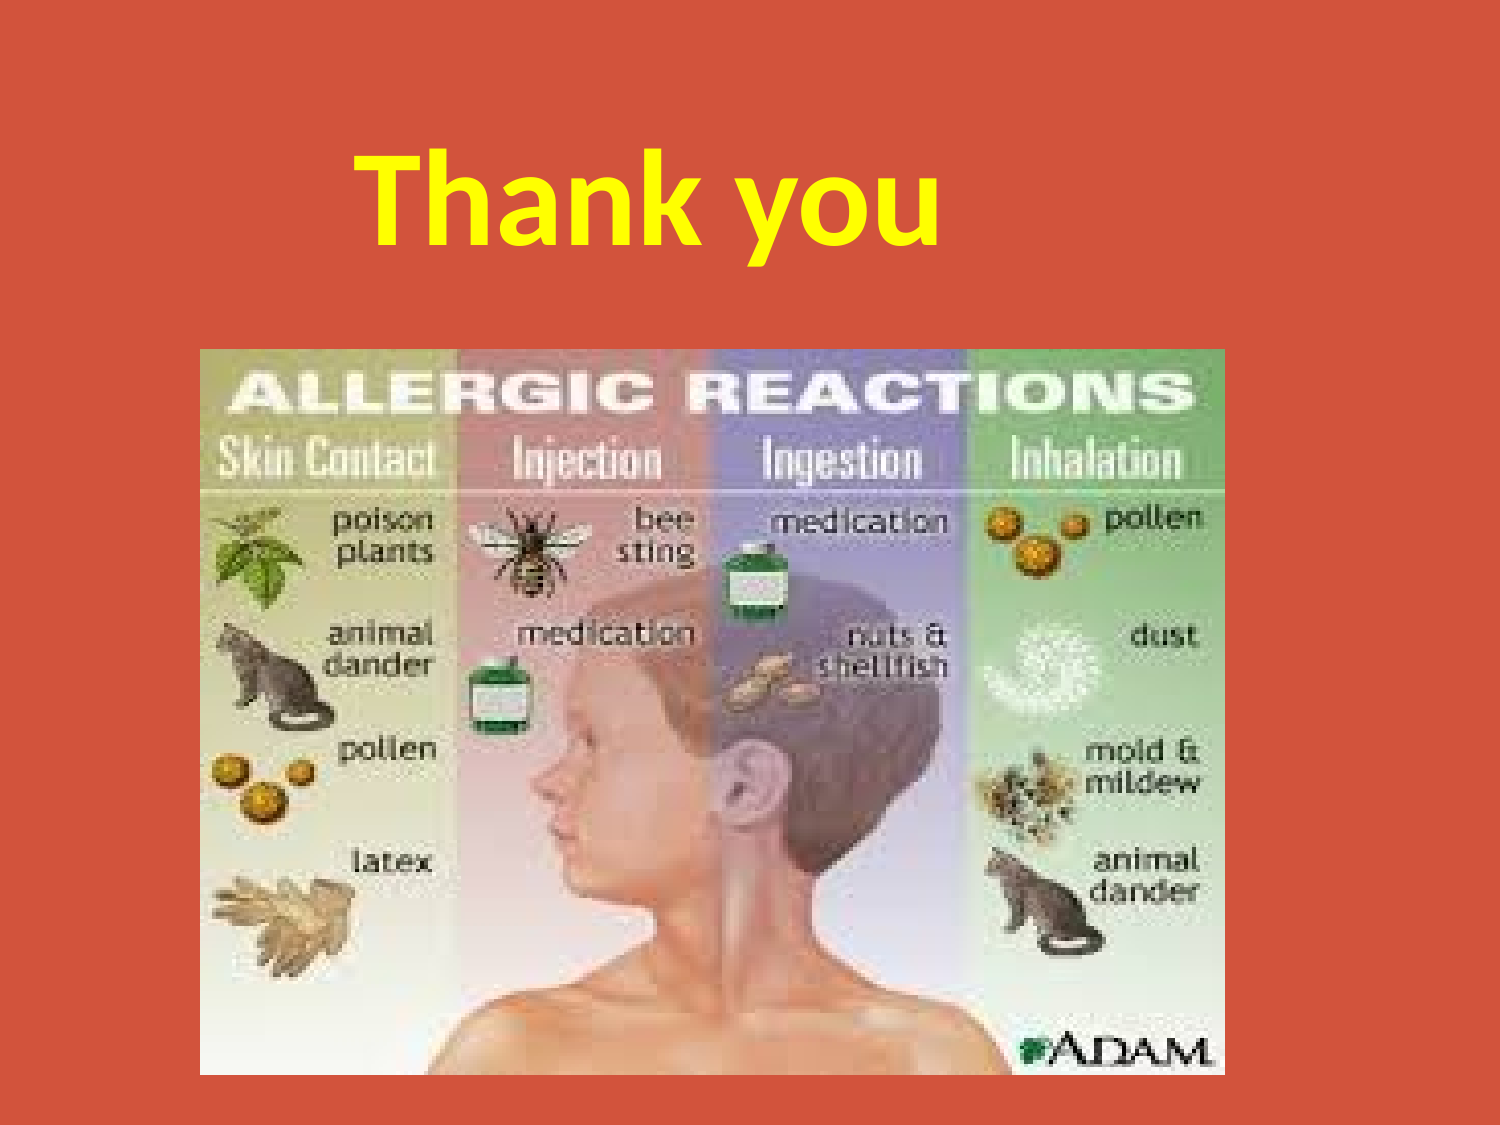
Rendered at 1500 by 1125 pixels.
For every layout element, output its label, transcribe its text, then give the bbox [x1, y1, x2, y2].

text_box Thank you [174, 100, 1125, 280]
picture [199, 349, 1226, 1076]
